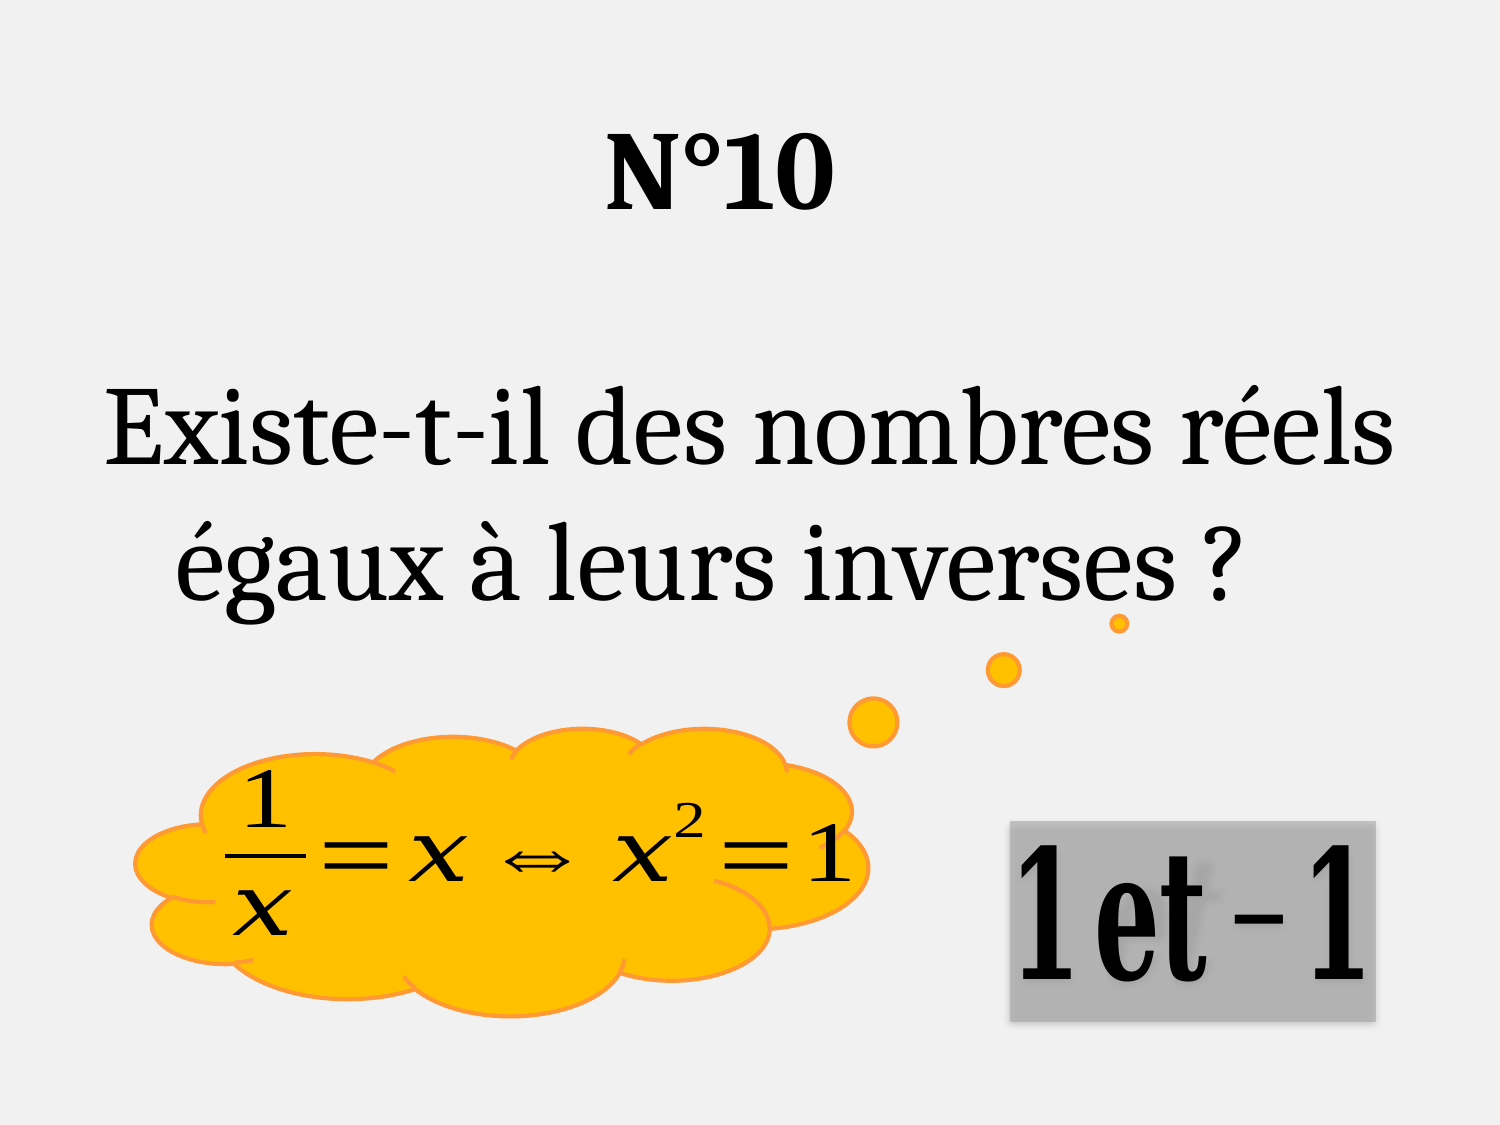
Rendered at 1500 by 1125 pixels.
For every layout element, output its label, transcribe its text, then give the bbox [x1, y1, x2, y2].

text_box N°10 [589, 89, 851, 240]
title Existe-t-il des nombres réels égaux à leurs inverses ? [0, 0, 1500, 1125]
